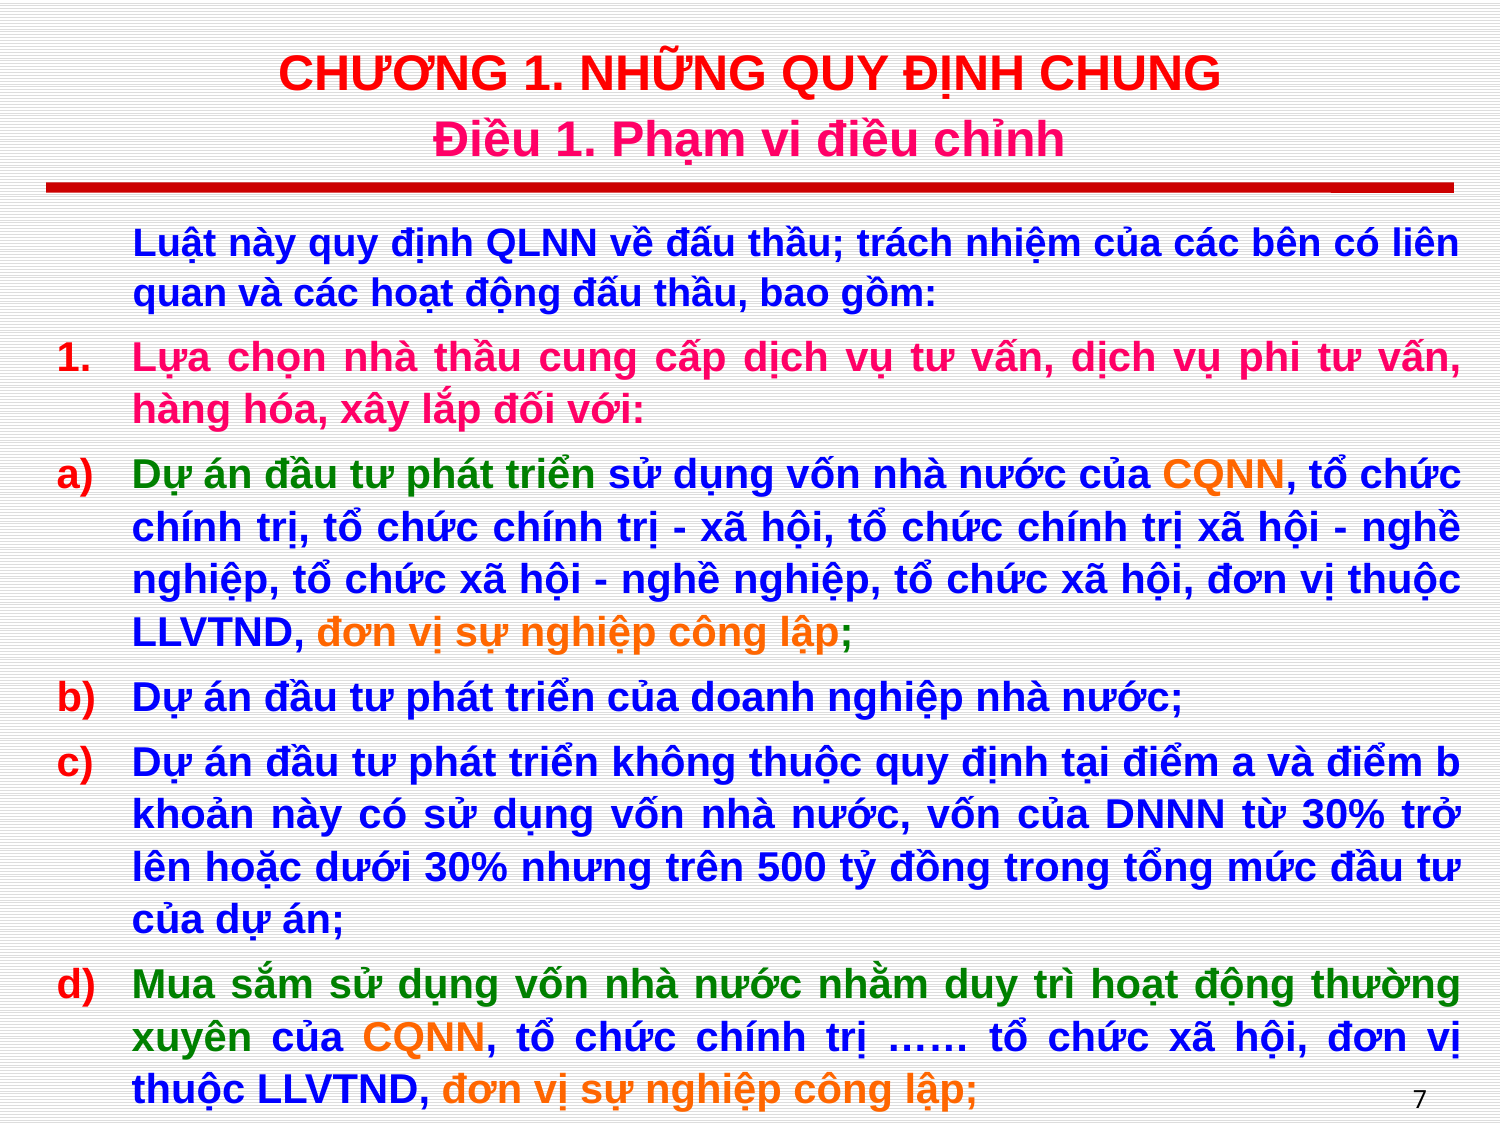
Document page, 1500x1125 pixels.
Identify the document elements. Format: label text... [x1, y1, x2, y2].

title CHƯƠNG 1. NHỮNG QUY ĐỊNH CHUNG Điều 1. Phạm vi điều chỉnh [38, 24, 1463, 175]
text_box Luật này quy định QLNN về đấu thầu; trách nhiệm của các bên có liên quan và các hoạt động đấu thầu, bao gồm: Lựa chọn nhà thầu cung cấp dịch vụ tư vấn, dịch vụ phi tư vấn, hàng hóa, xây lắp đối với: Dự án đầu tư phát triển sử dụng vốn nhà nước của CQNN, tổ chức chính trị, tổ chức chính trị - xã hội, tổ chức chính trị xã hội - nghề nghiệp, tổ chức xã hội - nghề nghiệp, tổ chức xã hội, đơn vị thuộc LLVTND, đơn vị sự nghiệp công lập; Dự án đầu tư phát triển của doanh nghiệp nhà nước; Dự án đầu tư phát triển không thuộc quy định tại điểm a và điểm b khoản này có sử dụng vốn nhà nước, vốn của DNNN từ 30% trở lên hoặc dưới 30% nhưng trên 500 tỷ đồng trong tổng mức đầu tư của dự án; Mua sắm sử dụng vốn nhà nước nhằm duy trì hoạt động thường xuyên của CQNN, tổ chức chính trị …… tổ chức xã hội, đơn vị thuộc LLVTND, đơn vị sự nghiệp công lập; [23, 199, 1477, 1088]
